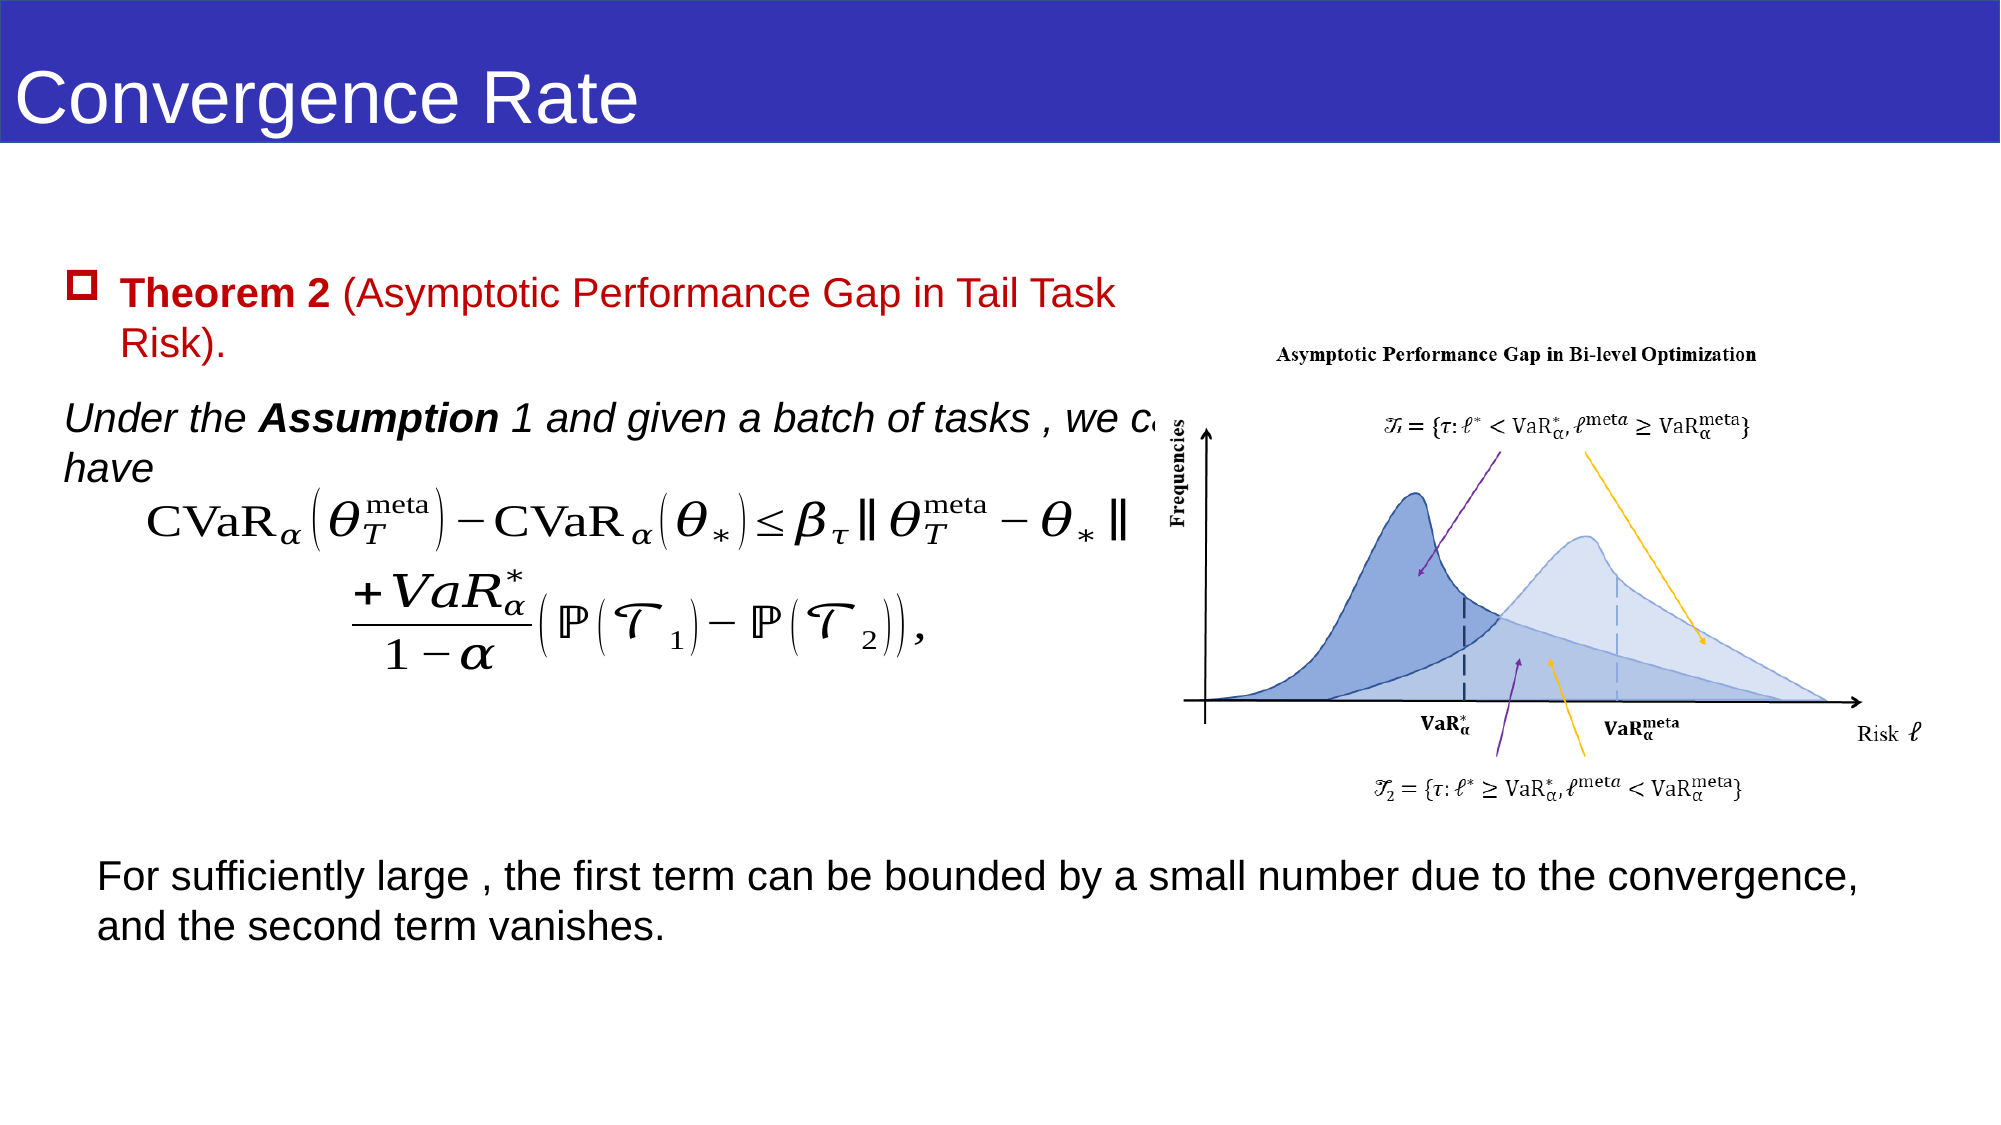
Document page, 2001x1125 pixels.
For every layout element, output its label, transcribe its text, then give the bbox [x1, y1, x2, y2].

picture [1155, 330, 1934, 811]
text_box Convergence Rate [0, 0, 2000, 143]
